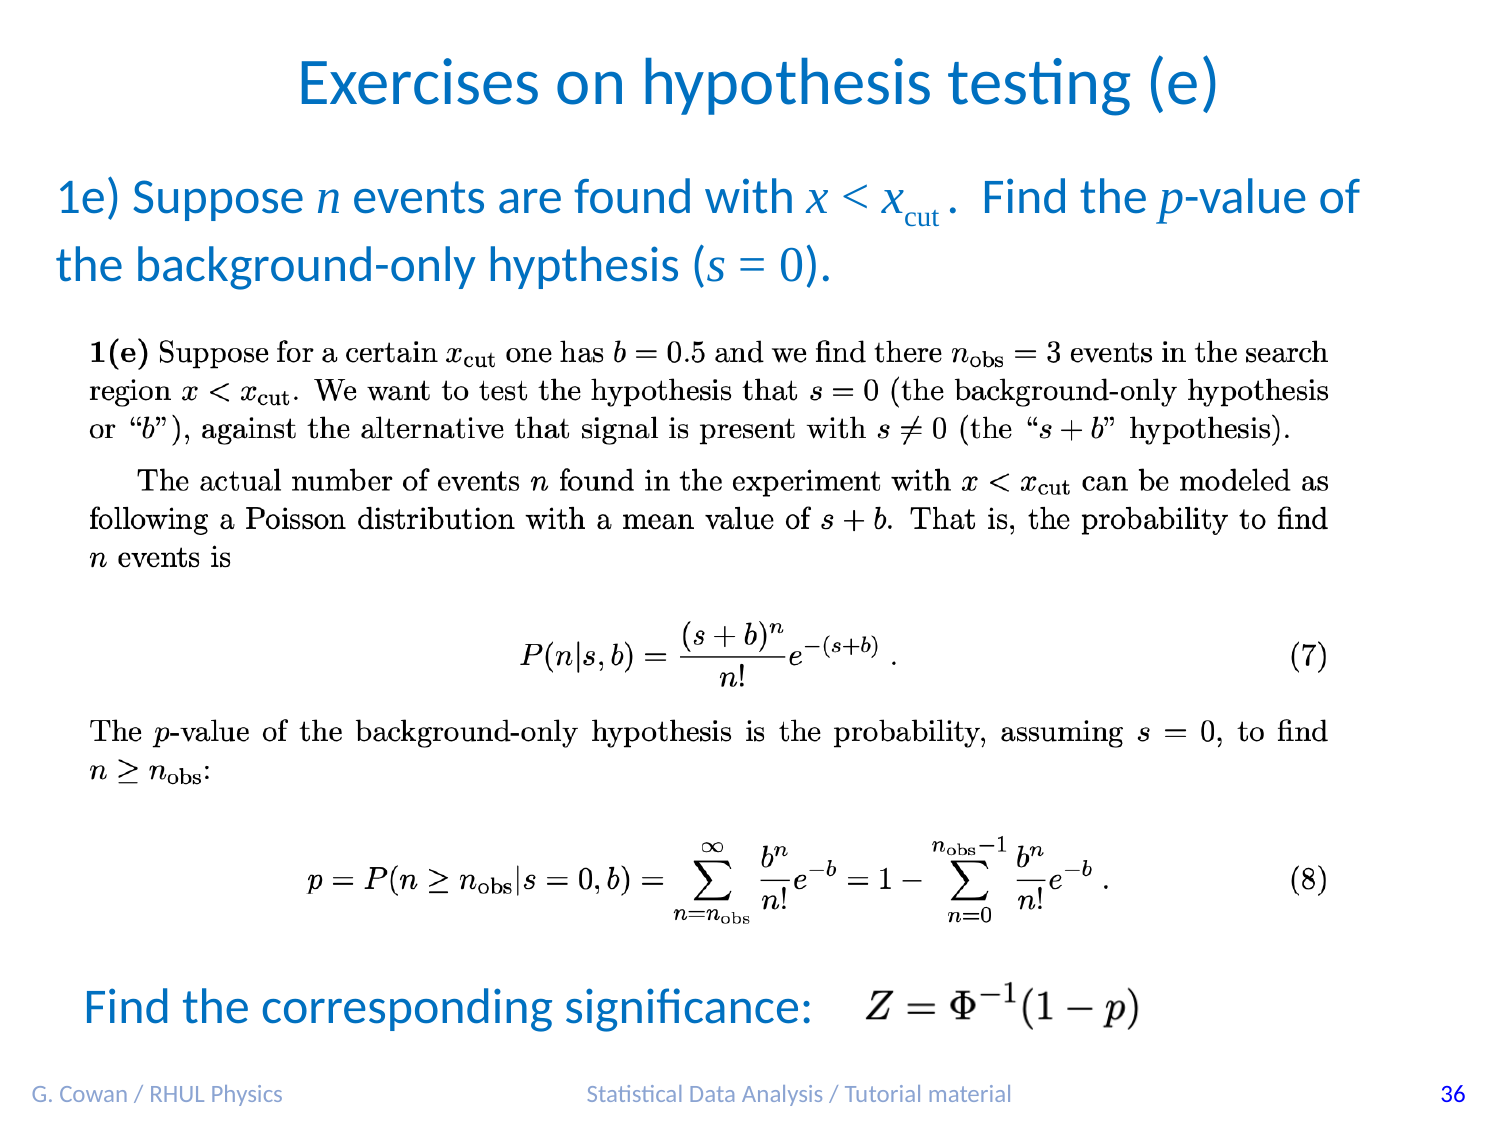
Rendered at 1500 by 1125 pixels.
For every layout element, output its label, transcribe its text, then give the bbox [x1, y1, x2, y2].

text_box 1e) Suppose n events are found with x < xcut . Find the p-value of the background-only hypthesis (s = 0). [40, 156, 1417, 299]
picture [843, 959, 1155, 1050]
picture [76, 321, 1352, 948]
slide_number G. Cowan / RHUL Physics [16, 1062, 338, 1123]
text_box Exercises on hypothesis testing (e) [282, 30, 1236, 126]
text_box Find the corresponding significance: [69, 966, 830, 1042]
footer Statistical Data Analysis / Tutorial material [338, 1062, 1262, 1123]
slide_number 36 [1262, 1062, 1481, 1123]
